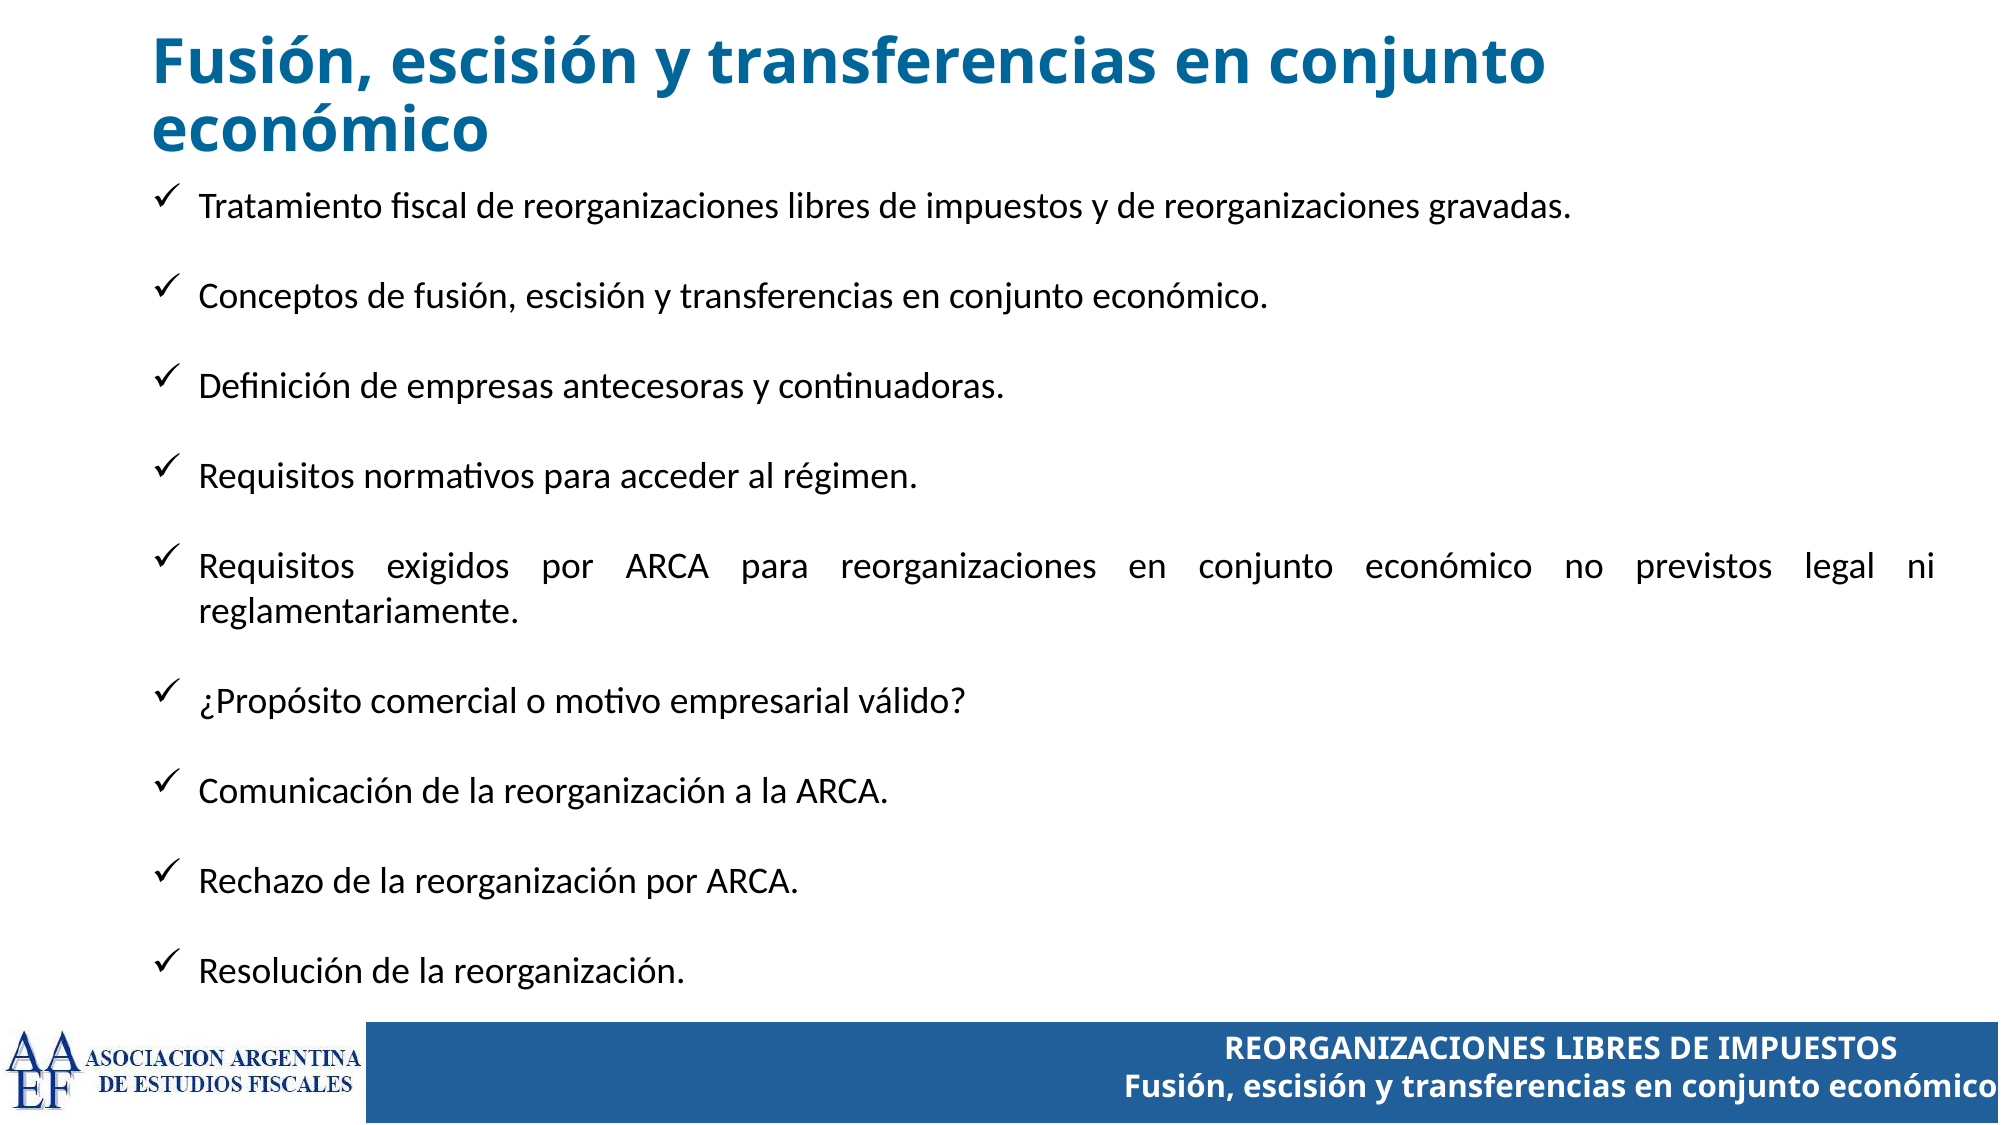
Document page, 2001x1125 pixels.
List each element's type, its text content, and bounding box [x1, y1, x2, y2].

text_box REORGANIZACIONES LIBRES DE IMPUESTOS Fusión, escisión y transferencias en conjunto económico [1067, 1021, 2000, 1112]
picture [1, 1020, 367, 1124]
subtitle Tratamiento fiscal de reorganizaciones libres de impuestos y de reorganizaciones gravadas. Conceptos de fusión, escisión y transferencias en conjunto económico. Definición de empresas antecesoras y continuadoras. Requisitos normativos para acceder al régimen. Requisitos exigidos por ARCA para reorganizaciones en conjunto económico no previstos legal ni reglamentariamente. ¿Propósito comercial o motivo empresarial válido? Comunicación de la reorganización a la ARCA. Rechazo de la reorganización por ARCA. Resolución de la reorganización. [136, 173, 1952, 1044]
title Fusión, escisión y transferencias en conjunto económico [136, 12, 1750, 173]
text_box [0, 1018, 2000, 1125]
